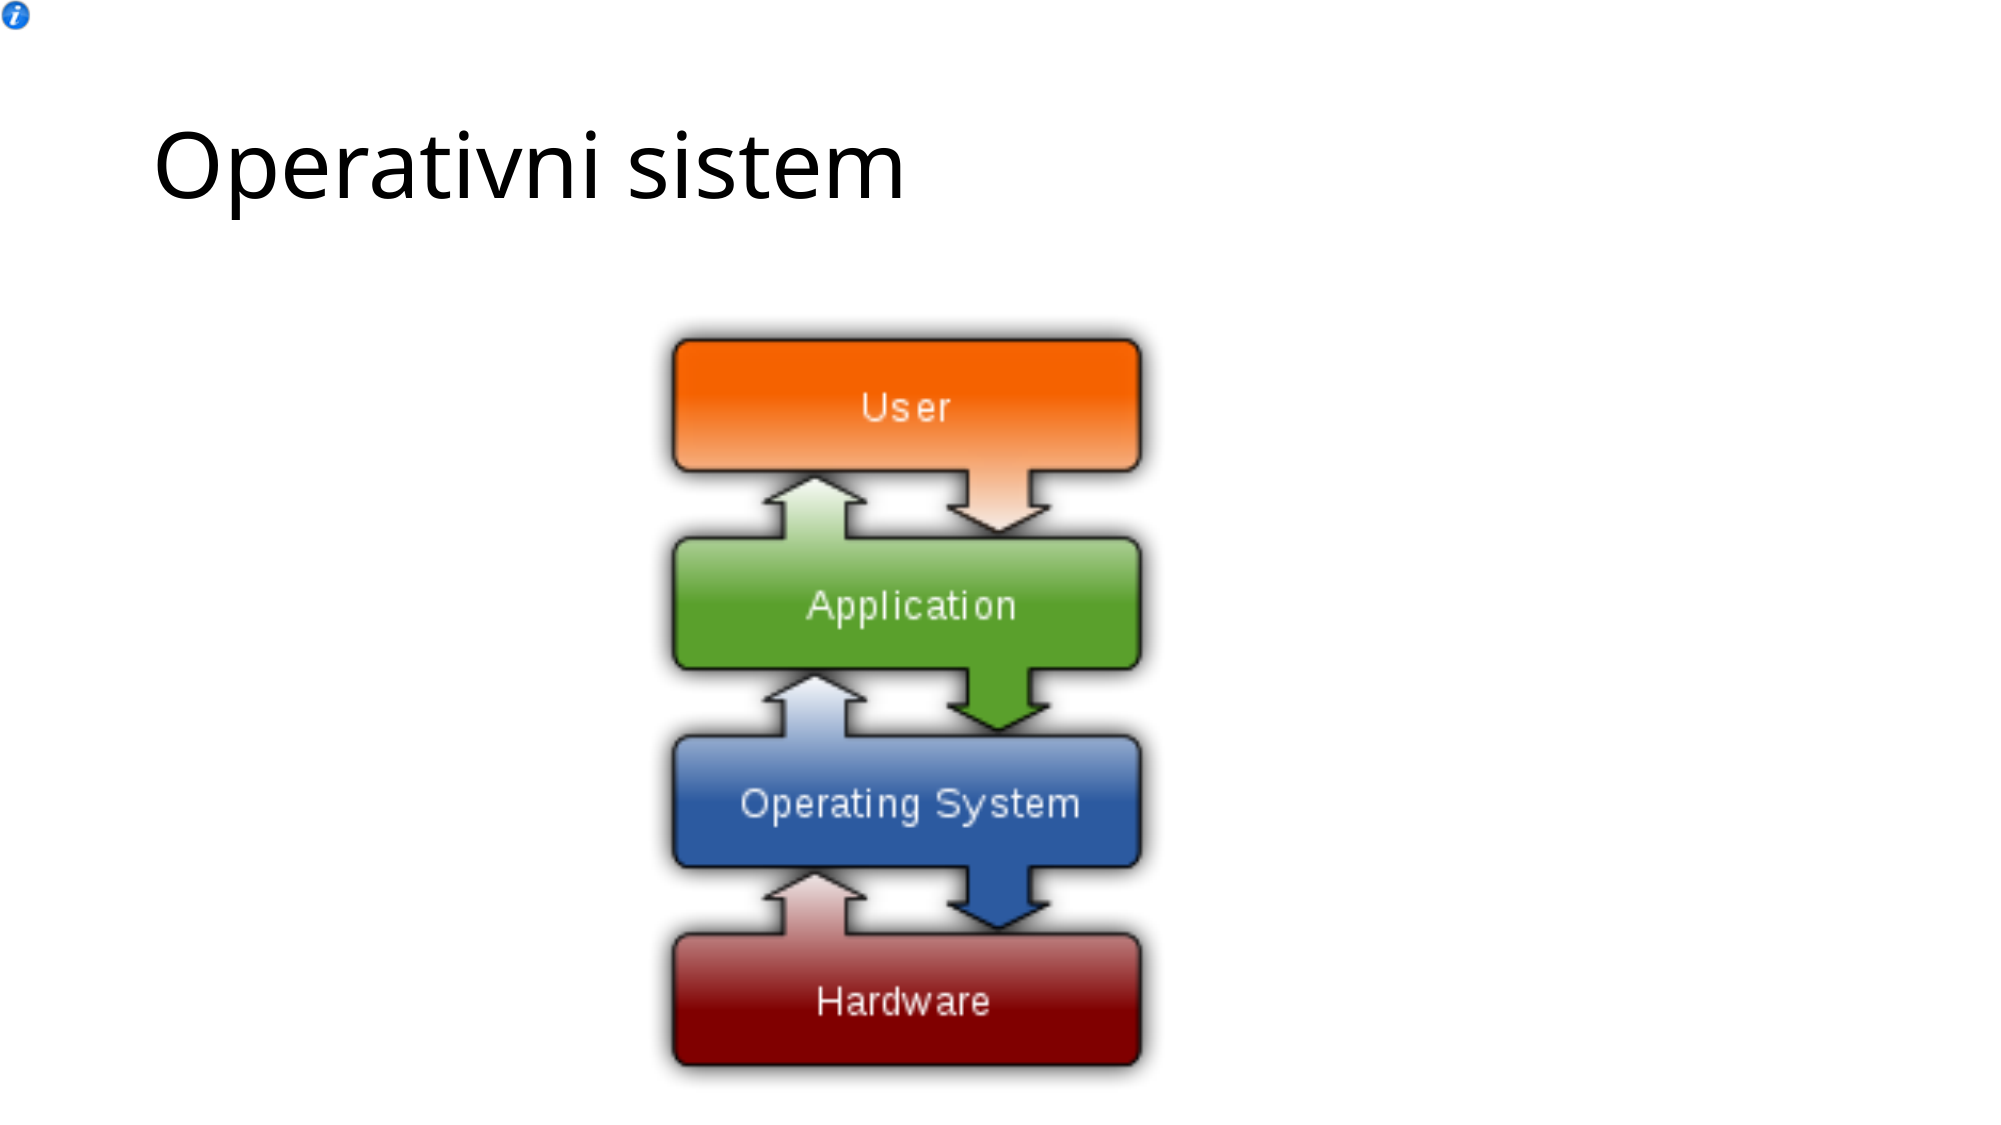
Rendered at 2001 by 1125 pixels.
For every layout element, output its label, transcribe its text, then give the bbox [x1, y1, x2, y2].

picture [0, 0, 32, 32]
picture [644, 314, 1172, 1094]
title Operativni sistem [137, 59, 1863, 278]
